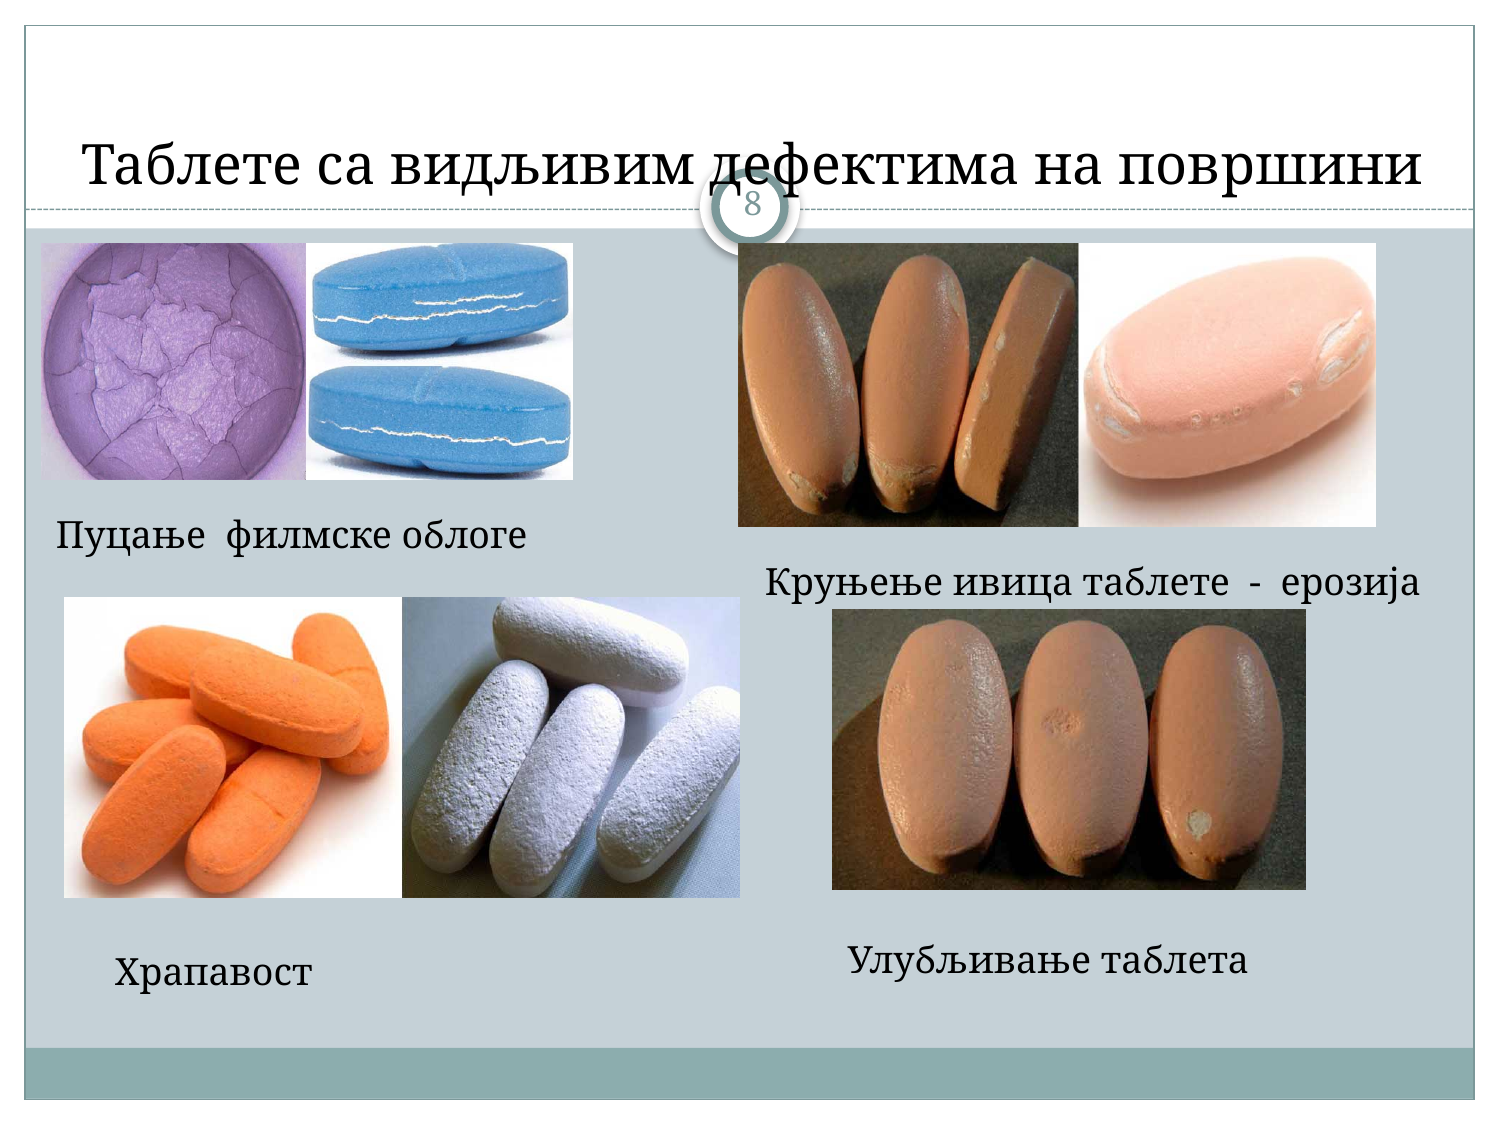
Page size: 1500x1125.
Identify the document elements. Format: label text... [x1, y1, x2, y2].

text_box Пуцање филмске облоге [41, 503, 554, 564]
picture [41, 243, 574, 480]
text_box Улубљивање таблета [832, 928, 1294, 989]
text_box Храпавост [100, 940, 455, 1001]
picture [64, 597, 741, 899]
picture [737, 243, 1377, 528]
slide_number 8 [715, 168, 791, 241]
picture [832, 609, 1306, 890]
title Таблете са видљивим дефектима на површини [53, 78, 1454, 203]
text_box Круњење ивица таблете - ерозија [750, 550, 1447, 611]
